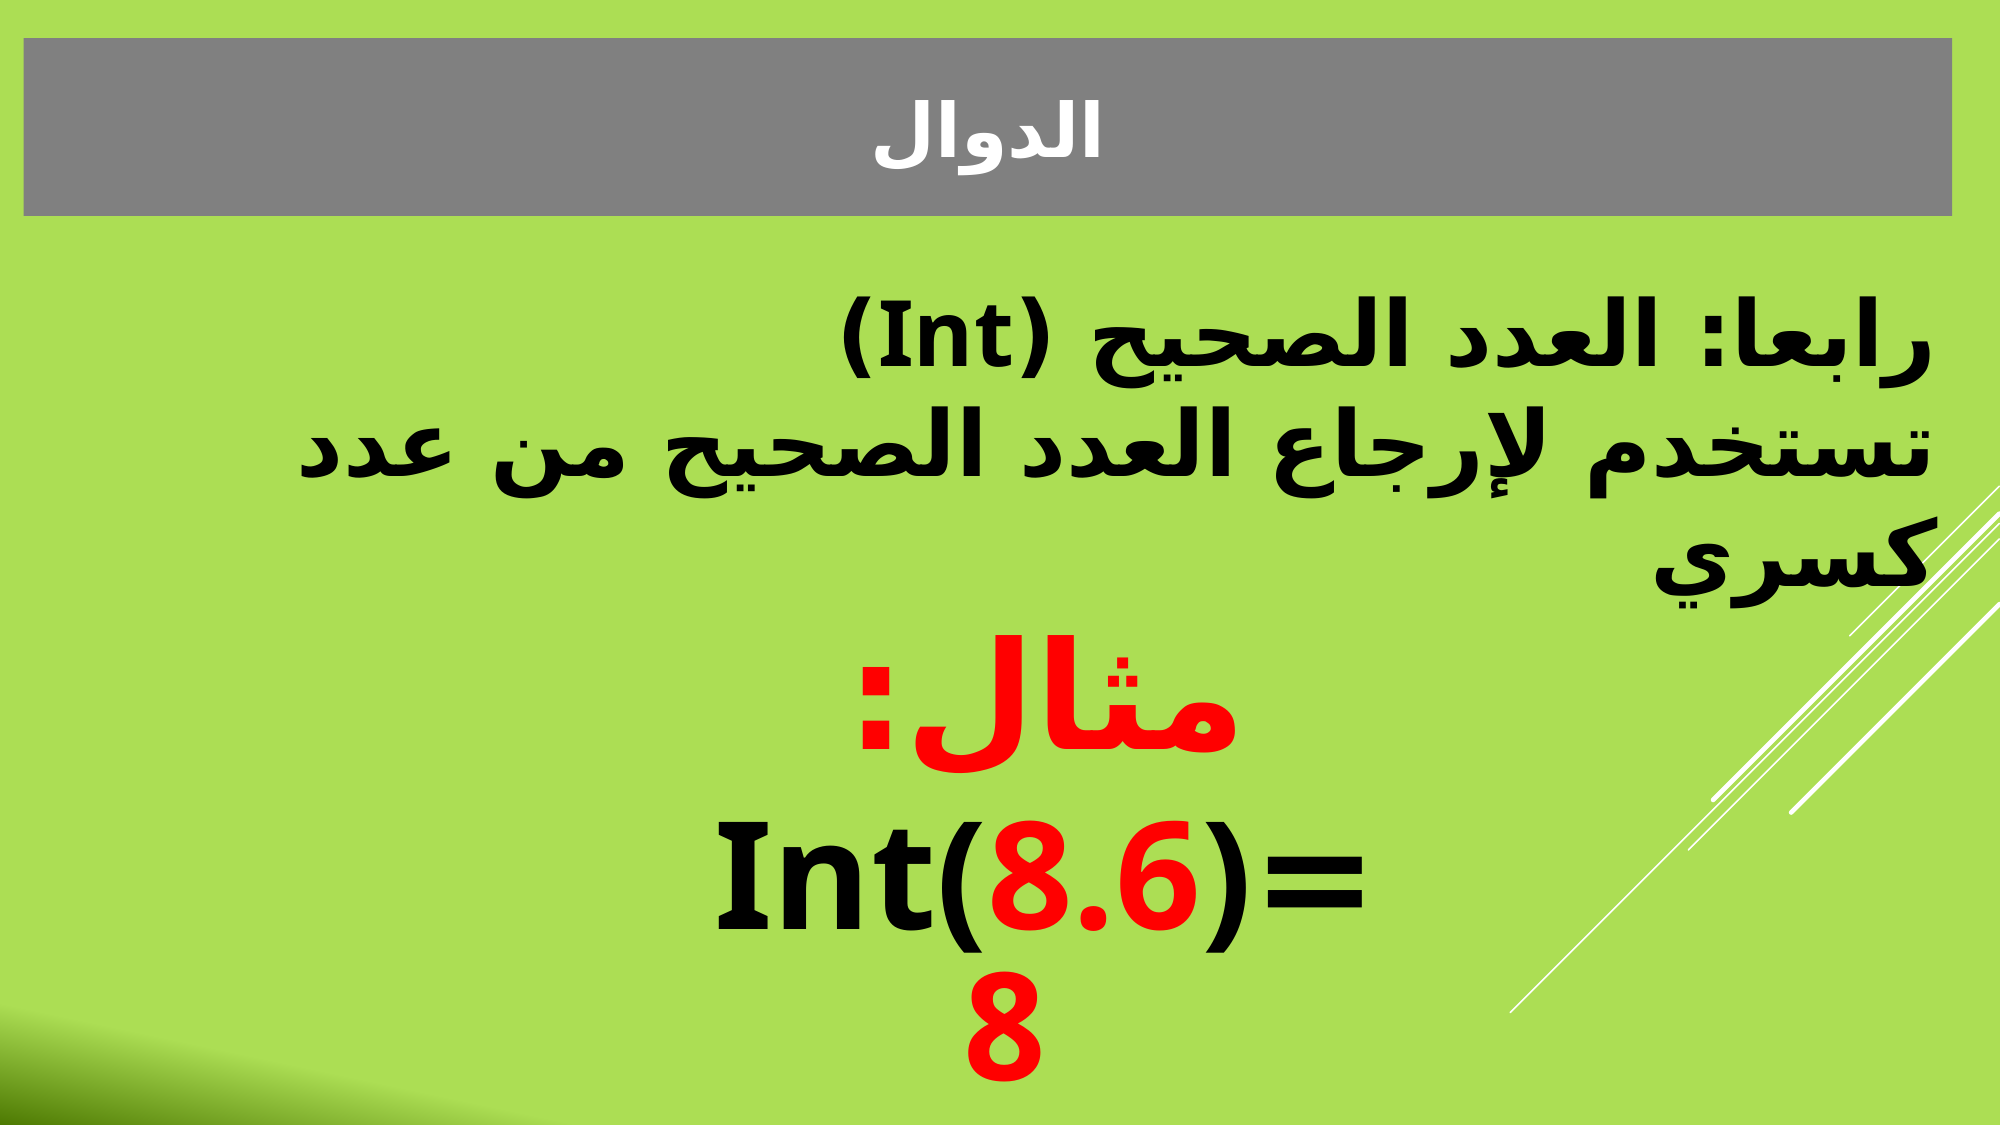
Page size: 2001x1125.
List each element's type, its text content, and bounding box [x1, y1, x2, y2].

text_box الدوال [23, 38, 1953, 216]
text_box 8 [600, 923, 1410, 1118]
text_box مثال: =Int(8.6) [115, 592, 1978, 967]
text_box رابعا: العدد الصحيح (Int) تستخدم لإرجاع العدد الصحيح من عدد كسري [90, 267, 1953, 612]
